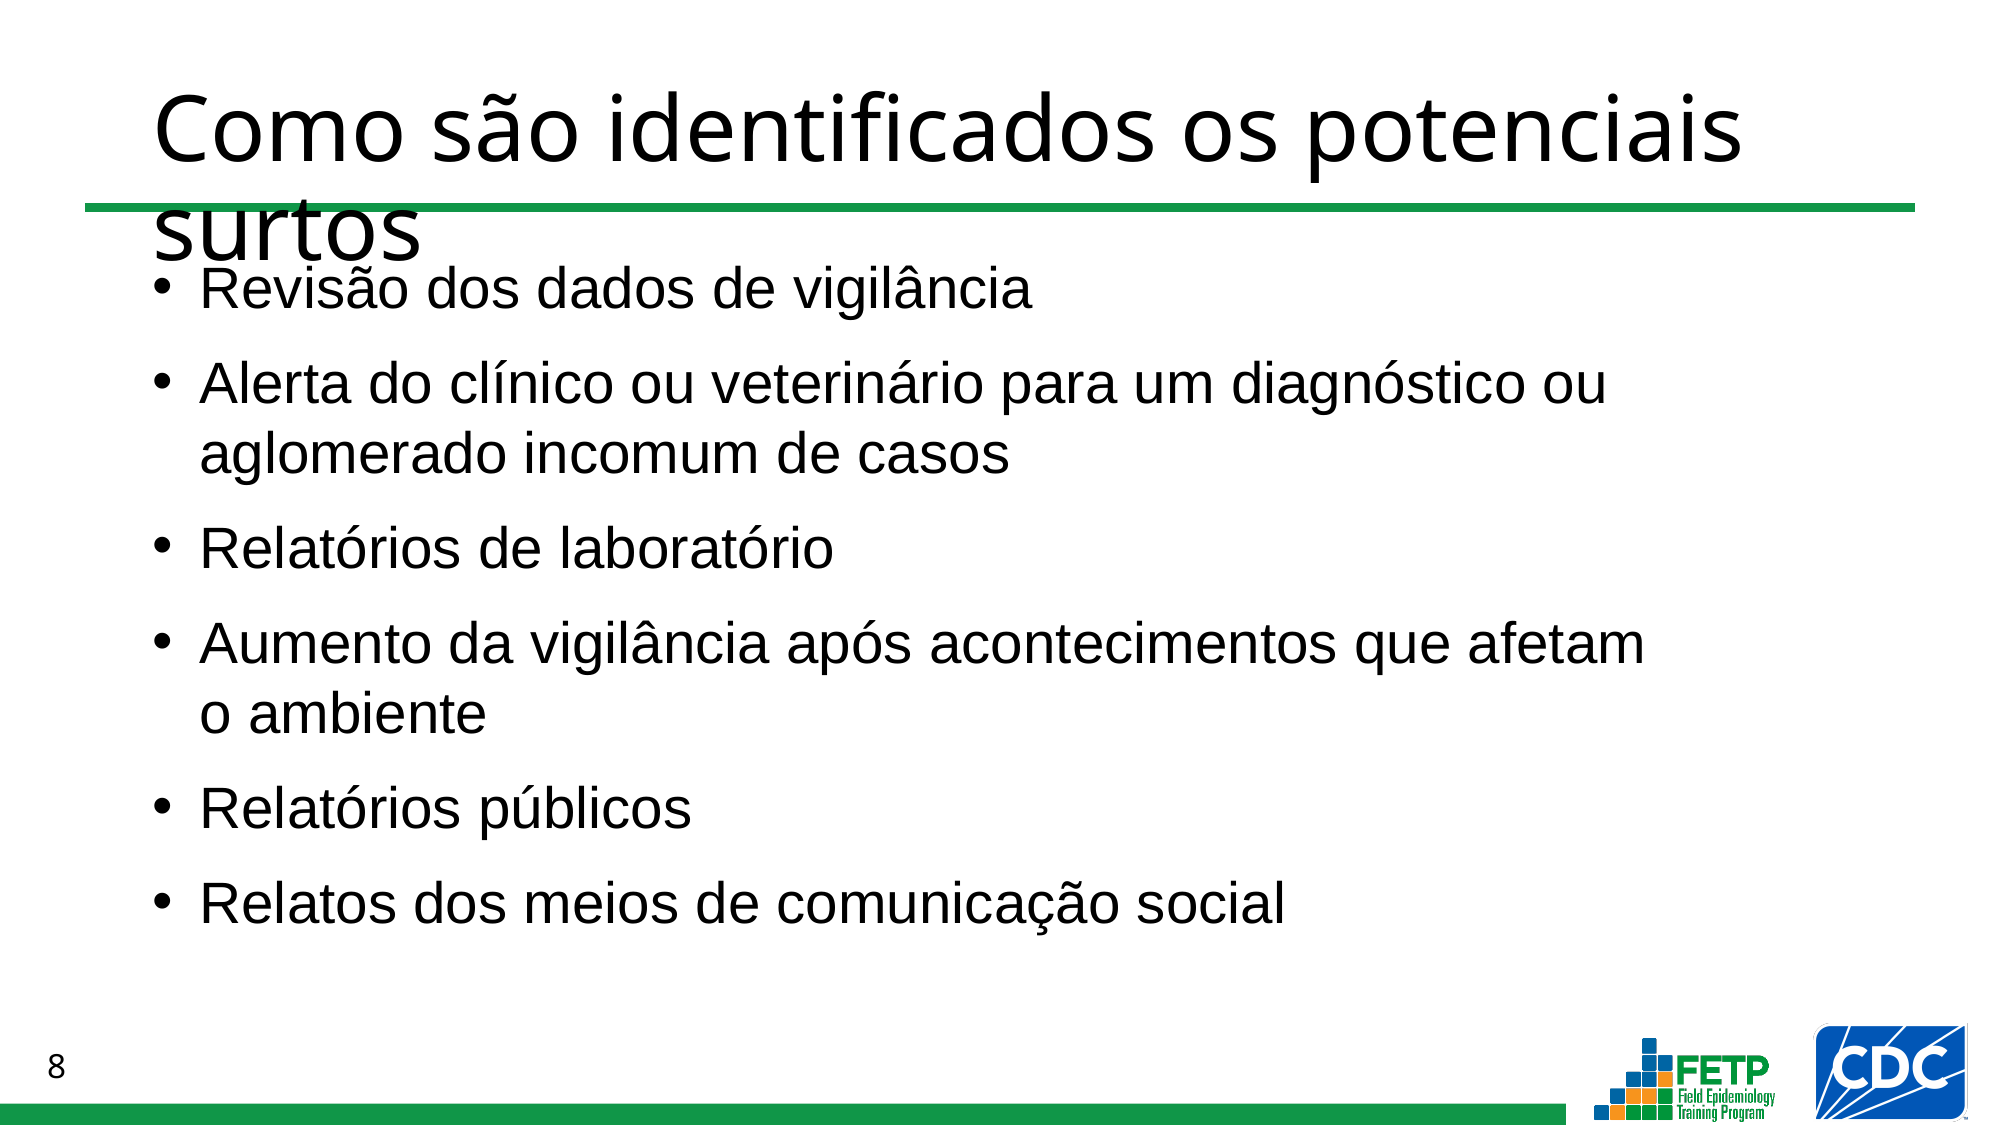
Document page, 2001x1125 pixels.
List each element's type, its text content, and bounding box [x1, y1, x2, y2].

list Revisão dos dados de vigilância Alerta do clínico ou veterinário para um diagnóstico ou aglomerado incomum de casos Relatórios de laboratório Aumento da vigilância após acontecimentos que afetam o ambiente Relatórios públicos Relatos dos meios de comunicação social [137, 242, 1863, 1004]
picture [1813, 1023, 1968, 1122]
title Como são identificados os potenciais surtos [137, 75, 1928, 207]
picture [1594, 1038, 1775, 1122]
